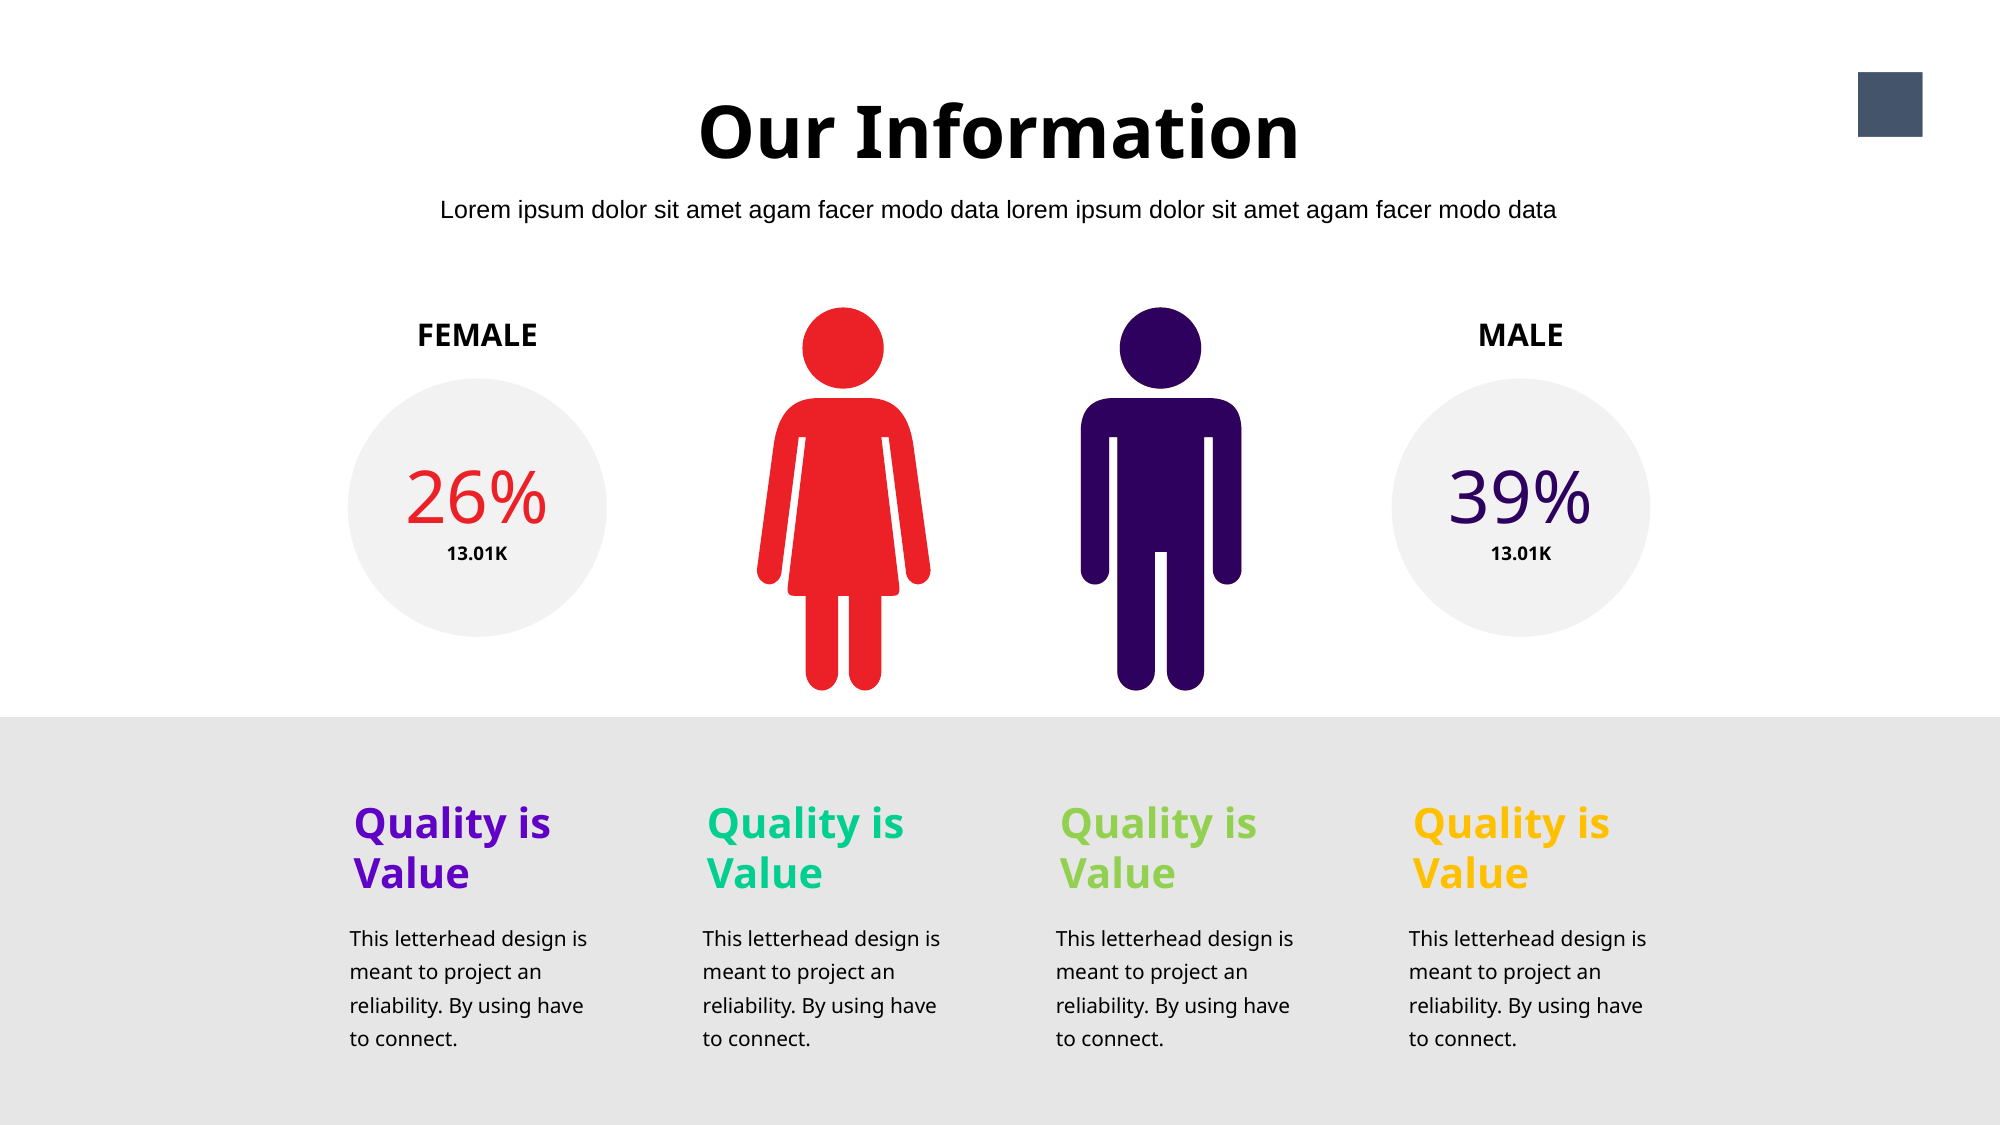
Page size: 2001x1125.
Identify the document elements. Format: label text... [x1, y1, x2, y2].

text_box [1080, 307, 1242, 691]
subtitle Lorem ipsum dolor sit amet agam facer modo data lorem ipsum dolor sit amet agam facer modo data [137, 191, 1863, 227]
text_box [347, 307, 607, 637]
text_box [0, 716, 2000, 1125]
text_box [1391, 307, 1651, 637]
slide_number 8 [1854, 78, 1927, 130]
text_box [349, 789, 1651, 1053]
text_box [1863, 130, 1924, 138]
text_box [1857, 71, 1924, 78]
text_box [802, 307, 884, 389]
title Our Information [137, 78, 1863, 191]
text_box [756, 398, 931, 691]
